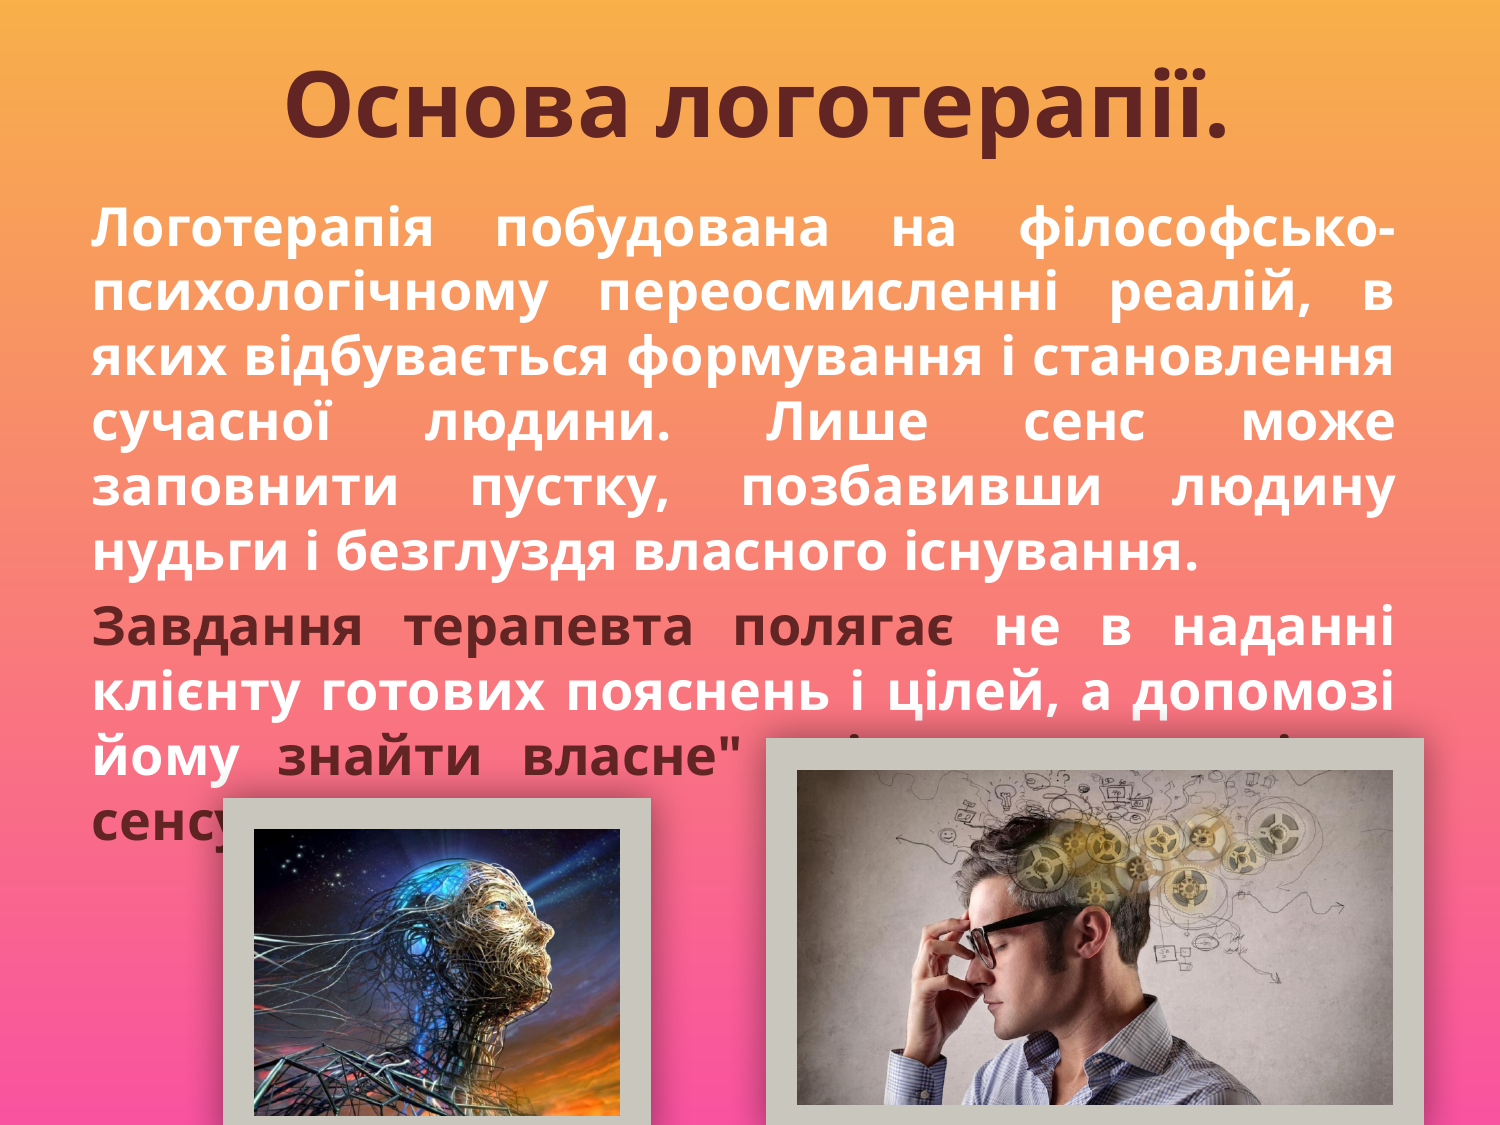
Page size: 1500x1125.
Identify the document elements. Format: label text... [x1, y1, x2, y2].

list Логотерапія побудована на філософсько-психологічному переосмисленні реалій, в яких відбувається формування і становлення сучасної людини. Лише сенс може заповнити пустку, позбавивши людину нудьги і безглуздя власного існування. Завдання терапевта полягає не в наданні клієнту готових пояснень і цілей, а допомозі йому знайти власне" унікальне розуміння сенсу існування. [76, 184, 1412, 874]
picture [796, 769, 1394, 1105]
picture [253, 829, 621, 1116]
title Основа логотерапії. [76, 19, 1437, 183]
